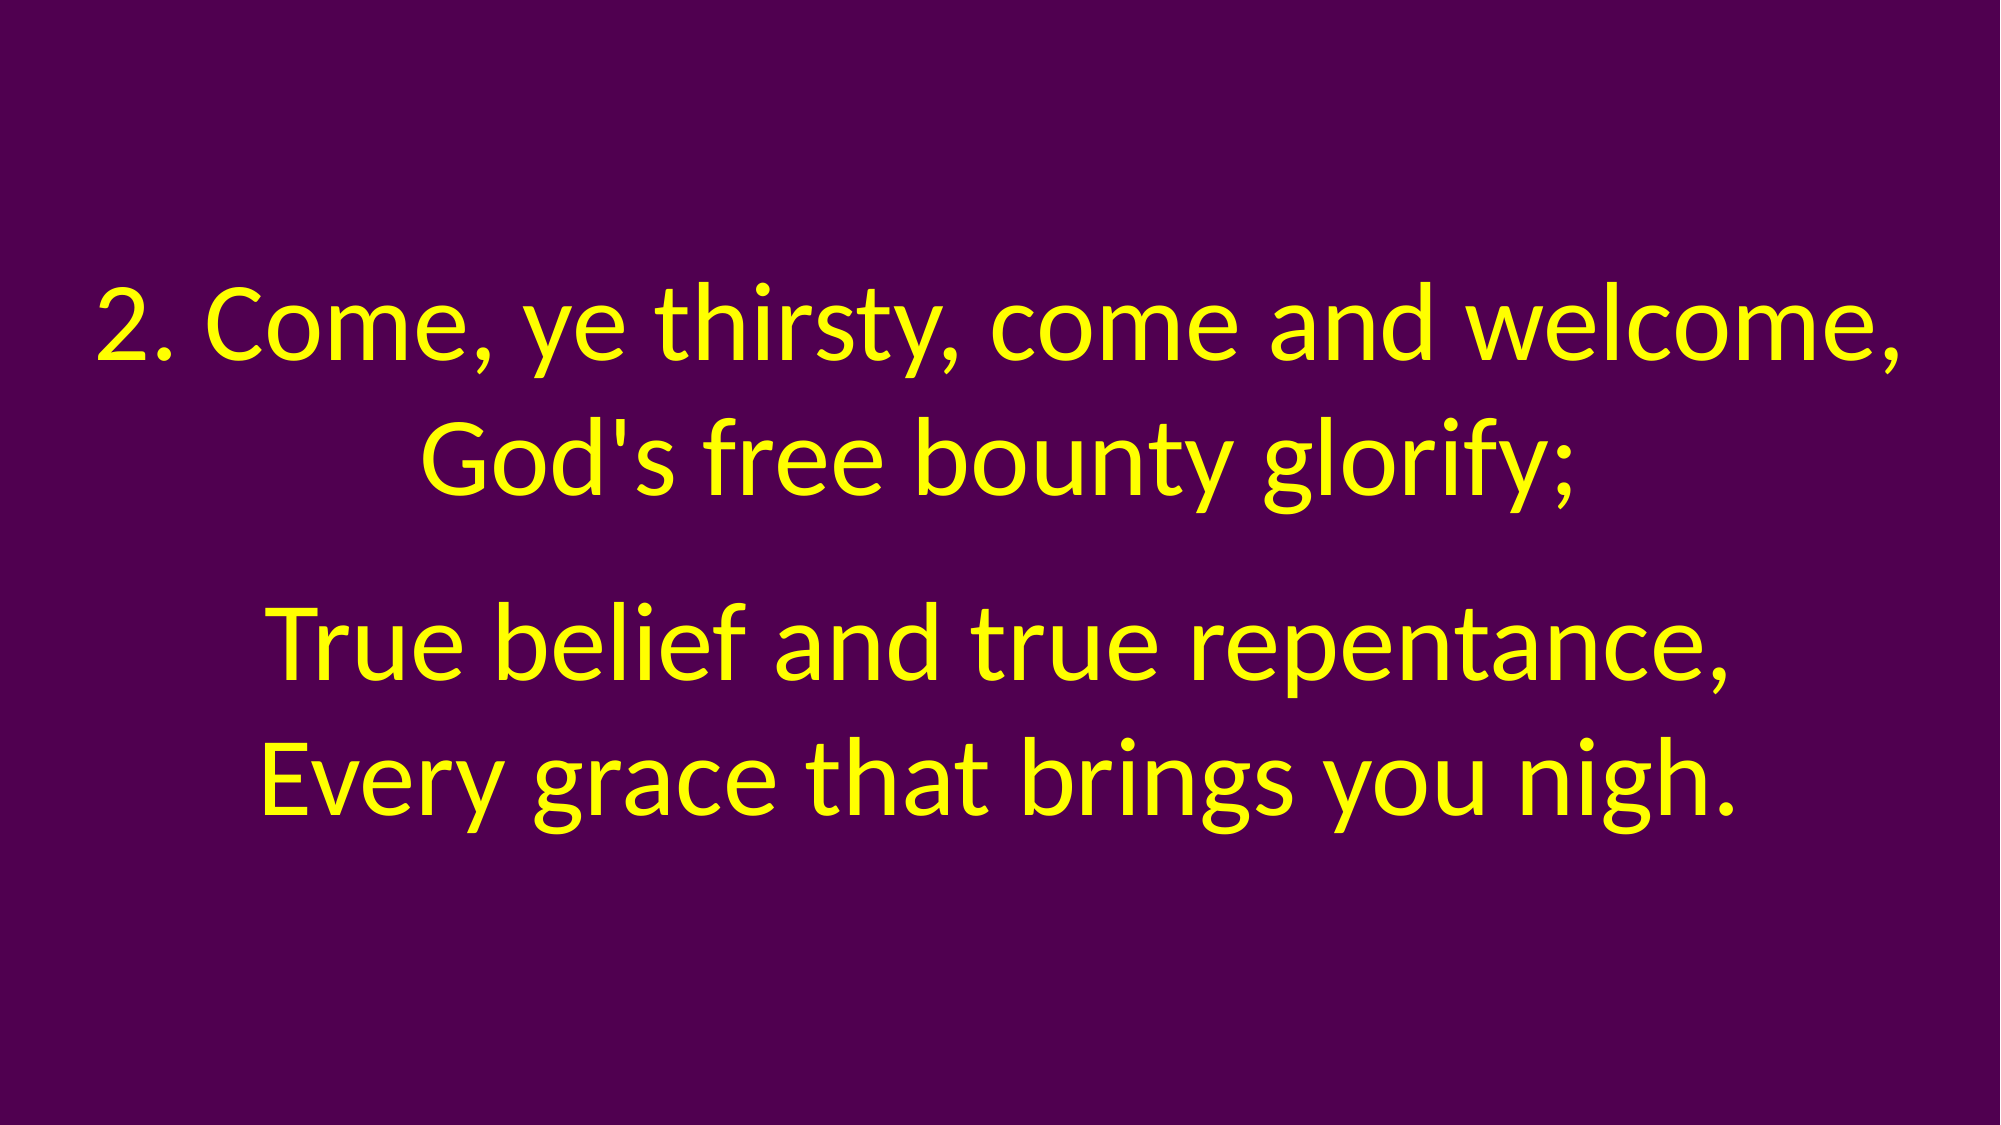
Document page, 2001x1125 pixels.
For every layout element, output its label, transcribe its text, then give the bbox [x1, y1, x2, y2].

text_box 2. Come, ye thirsty, come and welcome, God's free bounty glorify; True belief and true repentance, Every grace that brings you nigh. [0, 240, 2000, 846]
